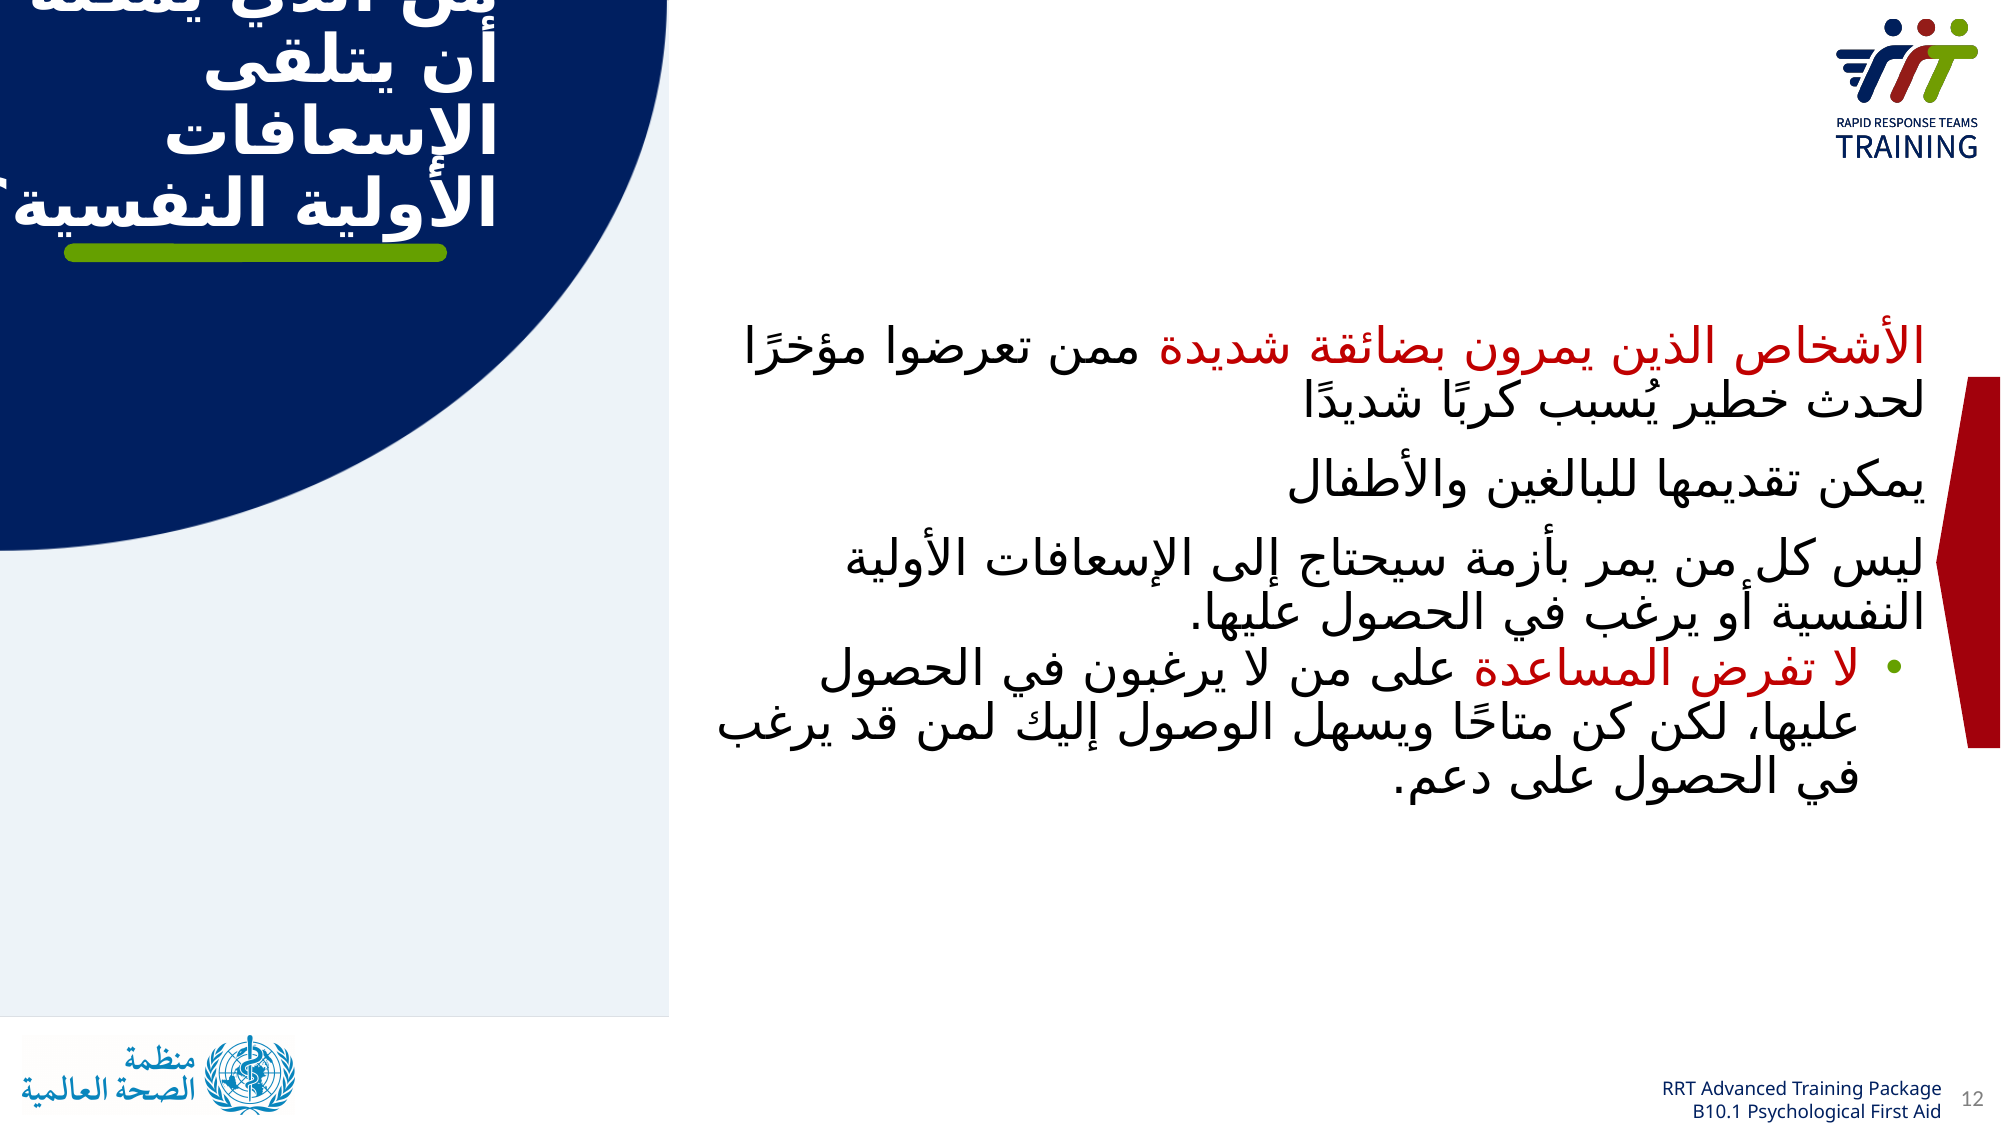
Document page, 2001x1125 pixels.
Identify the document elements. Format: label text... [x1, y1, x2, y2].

picture [22, 1035, 295, 1115]
picture [0, 0, 669, 1018]
picture [1835, 19, 1978, 167]
text_box من الذي يمكنه أن يتلقى الإسعافات الأولية النفسية؟ [0, 103, 501, 242]
picture [252, 1050, 258, 1059]
list الأشخاص الذين يمرون بضائقة شديدة ممن تعرضوا مؤخرًا لحدث خطير يُسبب كربًا شديدًا يمكن تقديمها للبالغين والأطفال ليس كل من يمر بأزمة سيحتاج إلى الإسعافات الأولية النفسية أو يرغب في الحصول عليها. لا تفرض المساعدة على من لا يرغبون في الحصول عليها، لكن كن متاحًا ويسهل الوصول إليك لمن قد يرغب في الحصول على دعم. [698, 277, 1935, 848]
